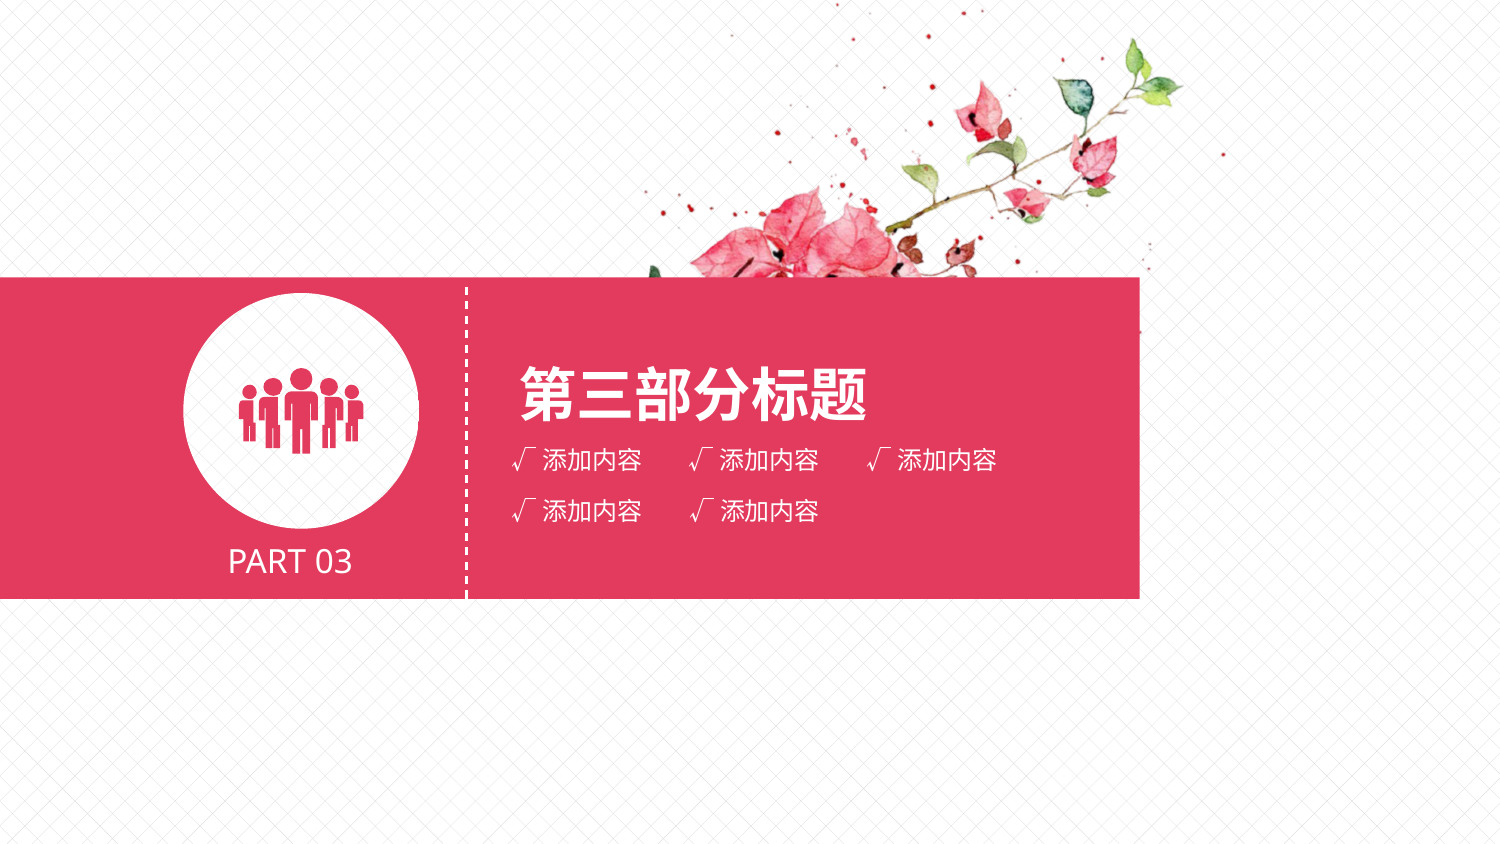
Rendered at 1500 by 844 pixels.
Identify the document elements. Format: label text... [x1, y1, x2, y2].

text_box √添加内容 [501, 490, 679, 531]
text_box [183, 292, 420, 529]
picture [632, 0, 1252, 373]
text_box [0, 277, 1140, 599]
text_box √添加内容 [679, 490, 881, 531]
text_box √添加内容 [678, 439, 841, 480]
text_box √添加内容 [501, 439, 678, 480]
text_box PART 03 [227, 539, 376, 580]
text_box 第三部分标题 [489, 351, 883, 436]
text_box √添加内容 [856, 439, 1025, 480]
